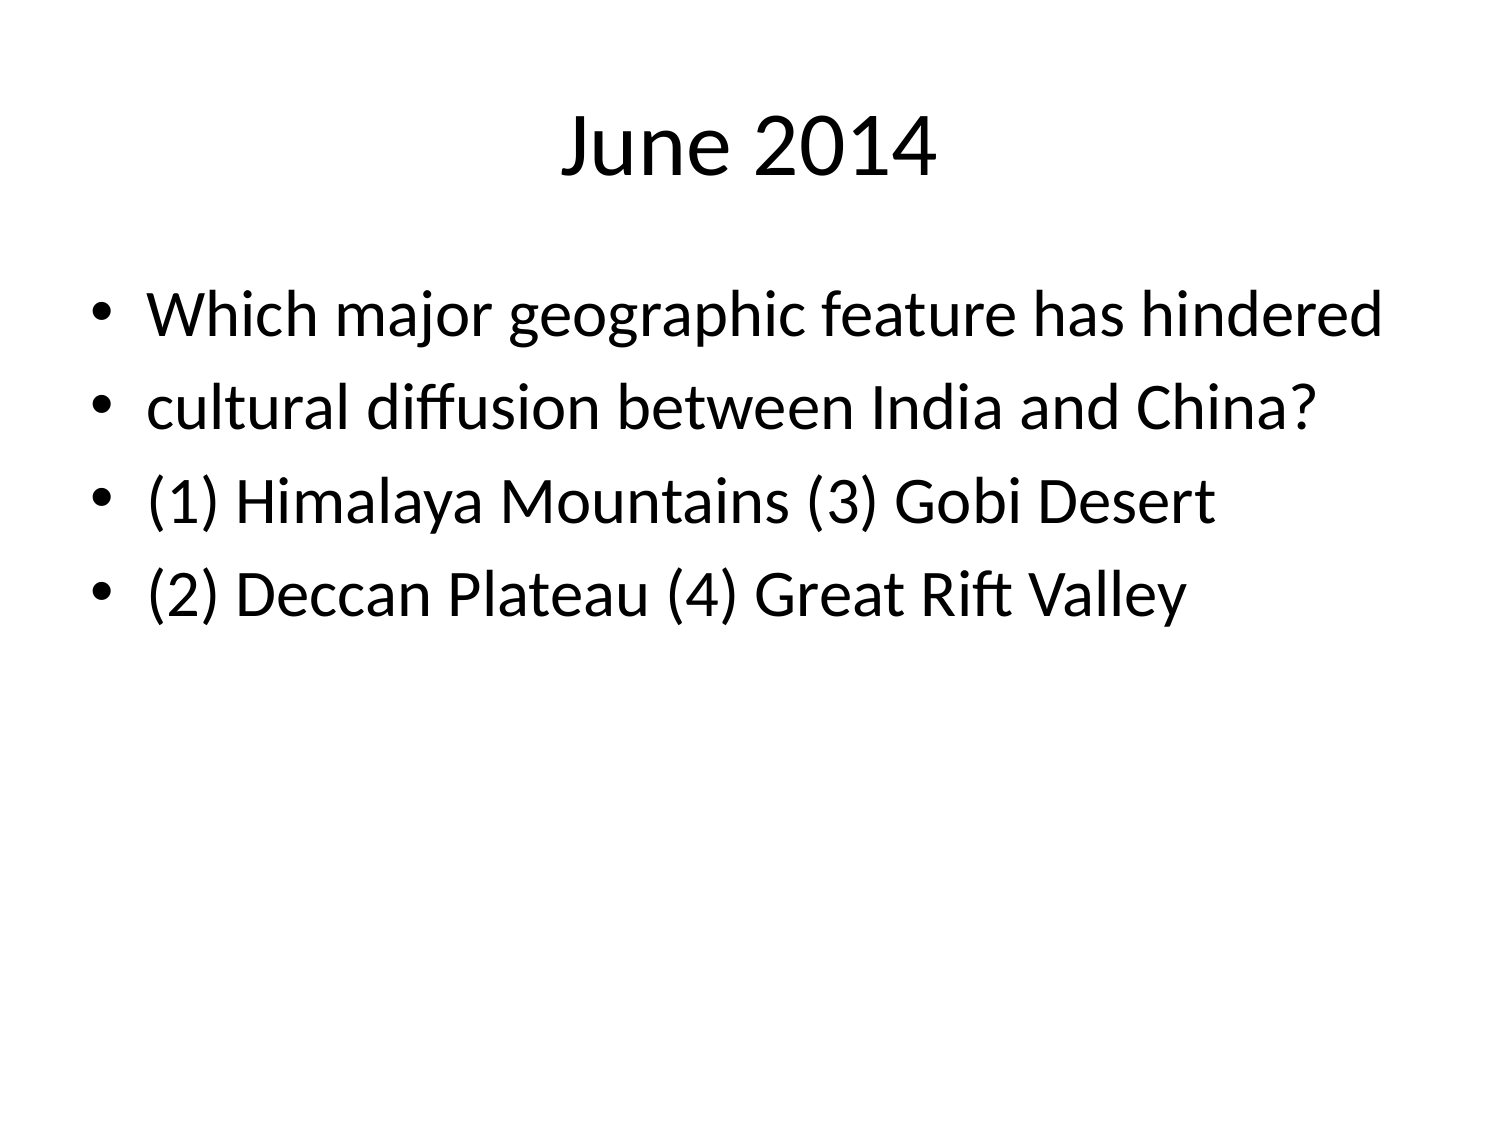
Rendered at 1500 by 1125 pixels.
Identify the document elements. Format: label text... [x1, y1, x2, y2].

title June 2014 [75, 45, 1425, 233]
list Which major geographic feature has hindered cultural diffusion between India and China? (1) Himalaya Mountains (3) Gobi Desert (2) Deccan Plateau (4) Great Rift Valley [75, 262, 1425, 1005]
